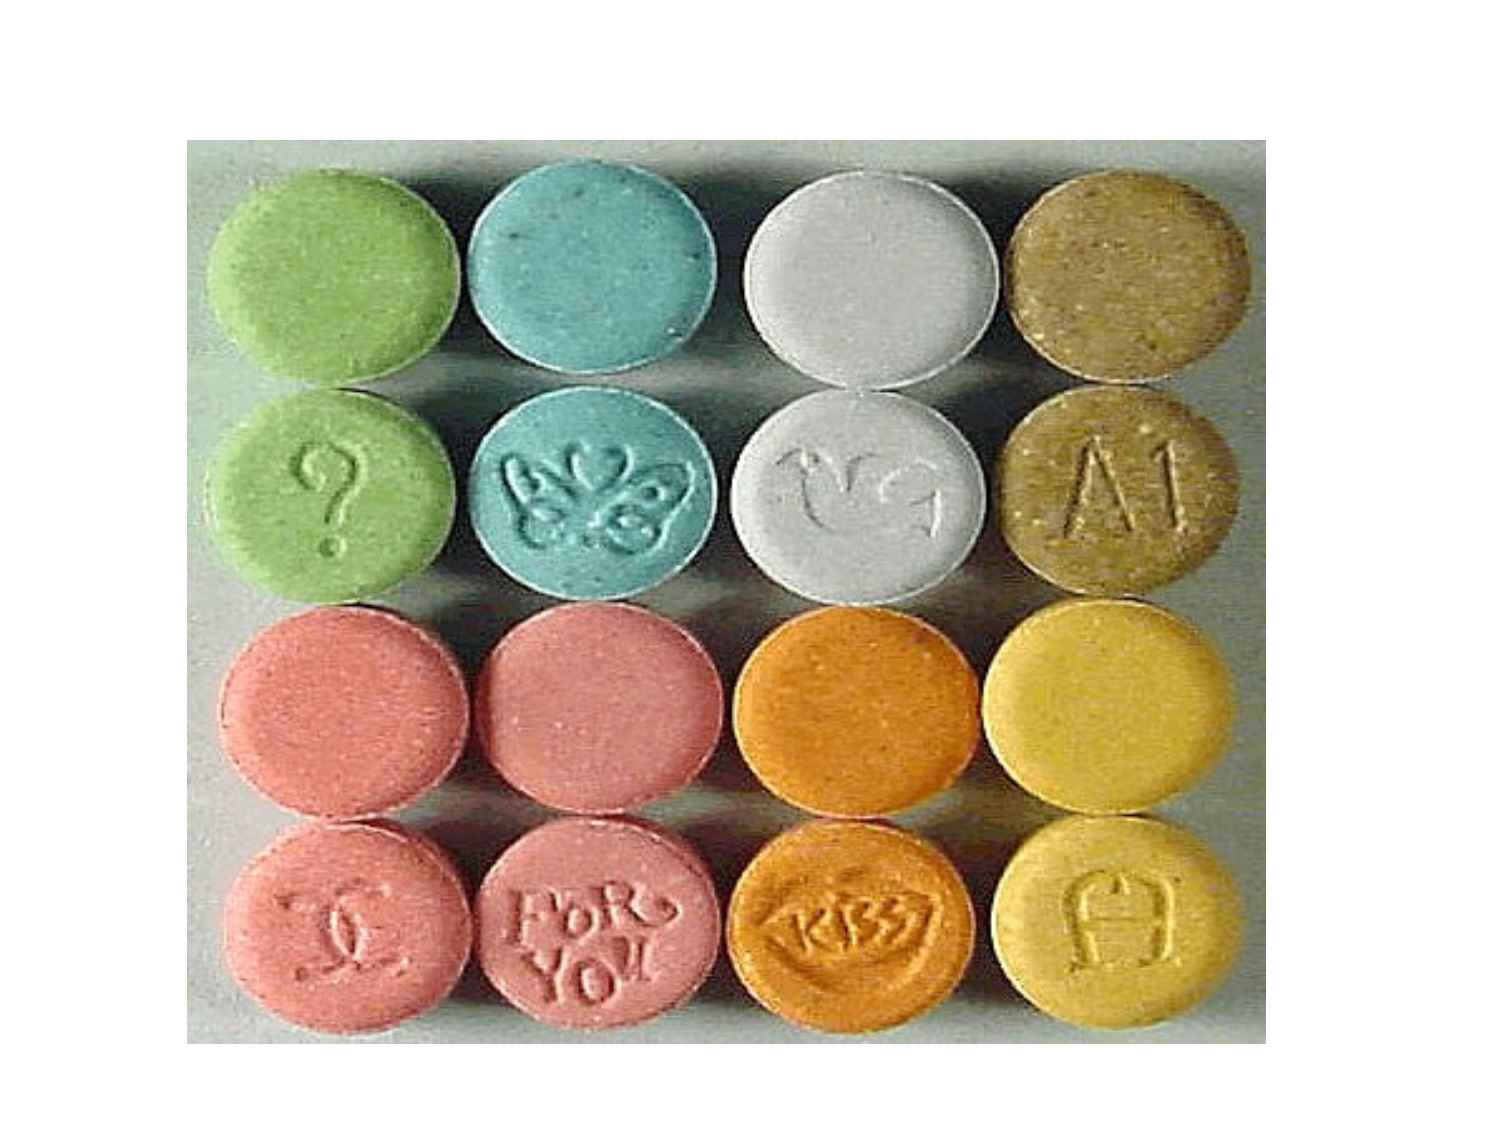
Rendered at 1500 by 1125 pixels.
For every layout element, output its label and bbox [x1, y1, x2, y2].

picture [187, 140, 1266, 1044]
